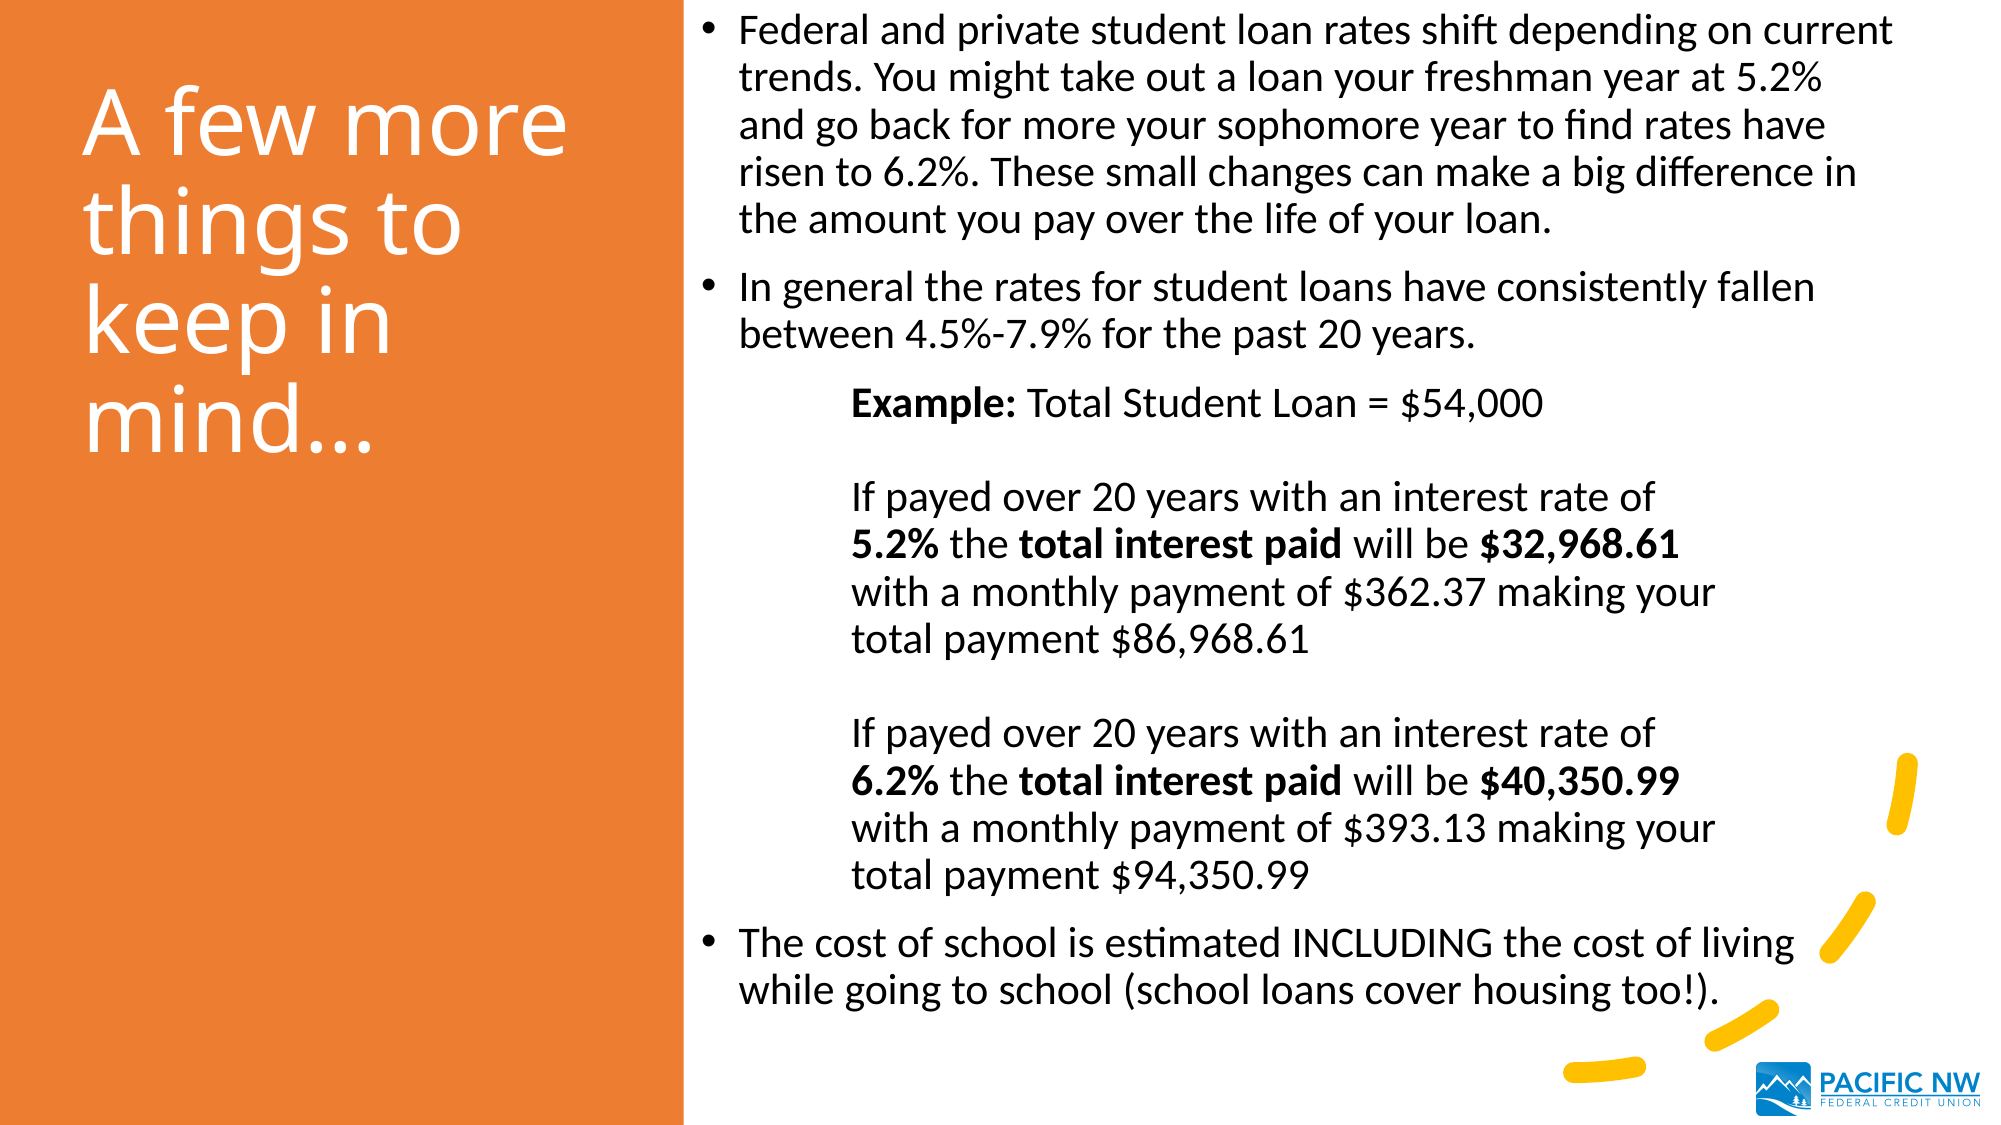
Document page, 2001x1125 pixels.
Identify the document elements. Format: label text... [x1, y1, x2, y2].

title A few more things to keep in mind… [67, 41, 592, 507]
text_box [685, 0, 2000, 1125]
text_box [0, 0, 685, 1125]
list Federal and private student loan rates shift depending on current trends. You might take out a loan your freshman year at 5.2% and go back for more your sophomore year to find rates have risen to 6.2%. These small changes can make a big difference in the amount you pay over the life of your loan. In general the rates for student loans have consistently fallen between 4.5%-7.9% for the past 20 years. Example: Total Student Loan = $54,000 If payed over 20 years with an interest rate of 5.2% the total interest paid will be $32,968.61 with a monthly payment of $362.37 making your total payment $86,968.61 If payed over 20 years with an interest rate of 6.2% the total interest paid will be $40,350.99 with a monthly payment of $393.13 making your total payment $94,350.99 The cost of school is estimated INCLUDING the cost of living while going to school (school loans cover housing too!). [686, 0, 1911, 1073]
picture [1756, 1062, 1980, 1116]
